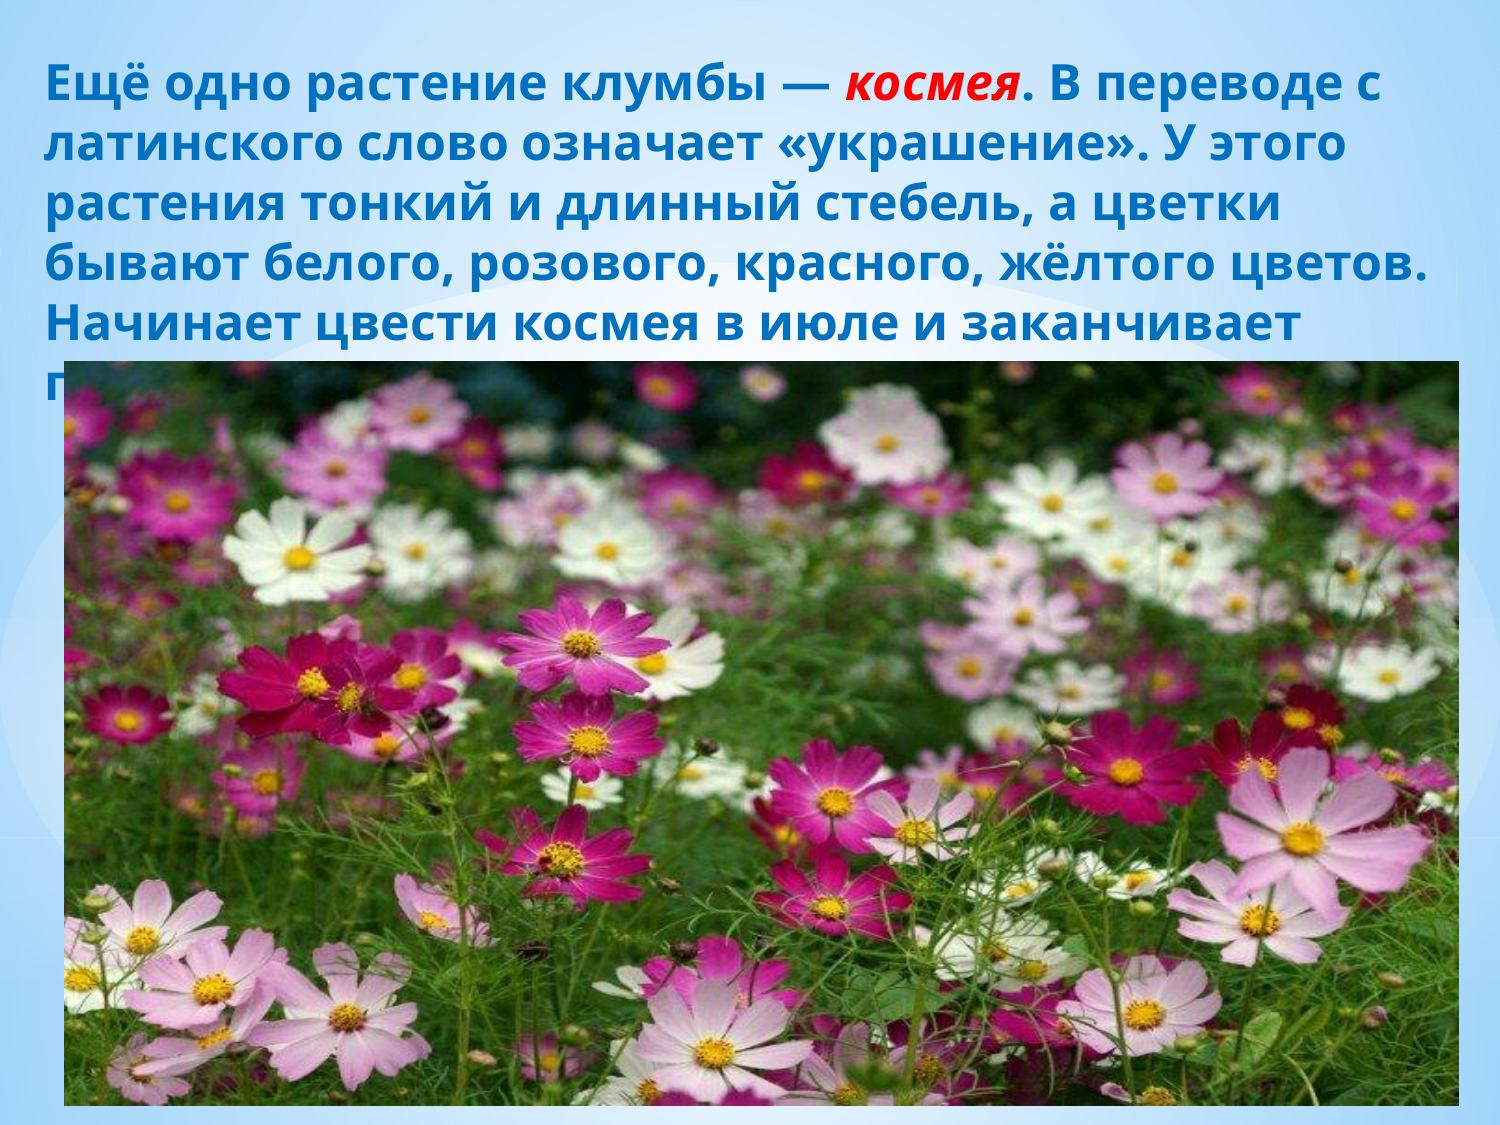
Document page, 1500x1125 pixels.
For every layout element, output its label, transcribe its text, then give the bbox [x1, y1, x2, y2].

picture [64, 361, 1459, 1107]
title Ещё одно растение клумбы — космея. В переводе с латинского слово означает «украшение». У этого растения тонкий и длинный стебель, а цветки бывают белого, розового, красного, жёлтого цветов. Начинает цвести космея в июле и заканчивает поздней осенью. [29, 42, 1471, 362]
